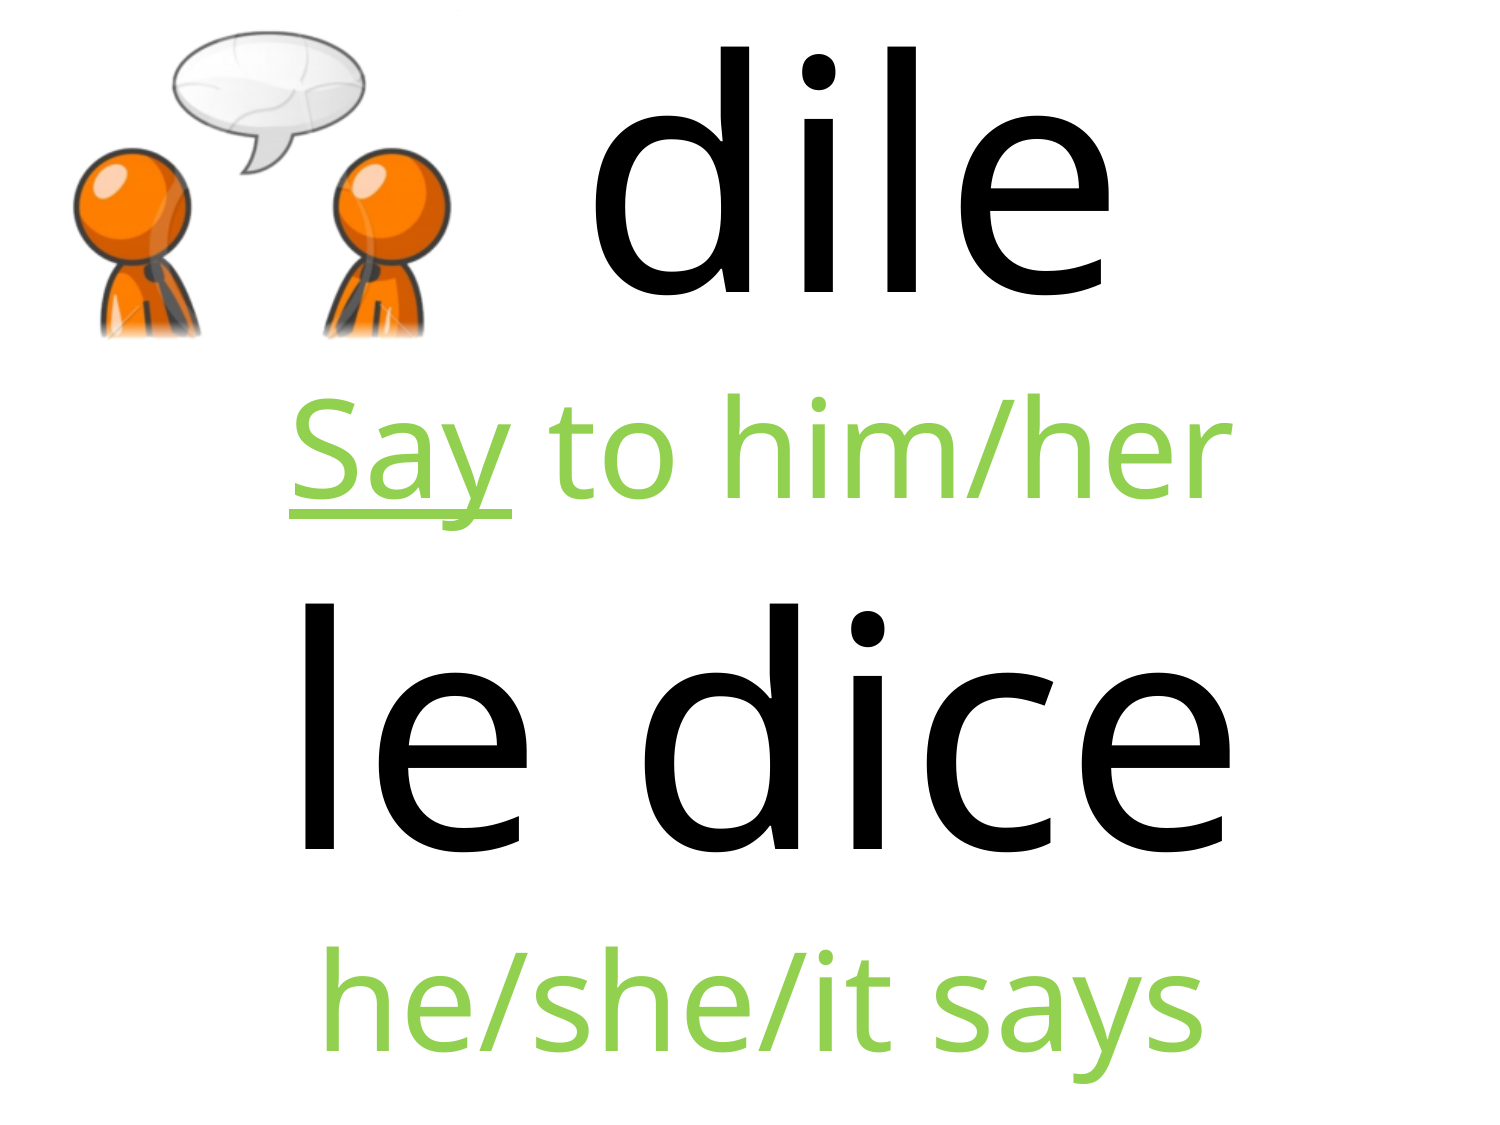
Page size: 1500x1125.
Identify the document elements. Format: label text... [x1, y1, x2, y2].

title dile Say to him/her le dice he/she/it says [87, 0, 1438, 1075]
picture [37, 0, 488, 372]
